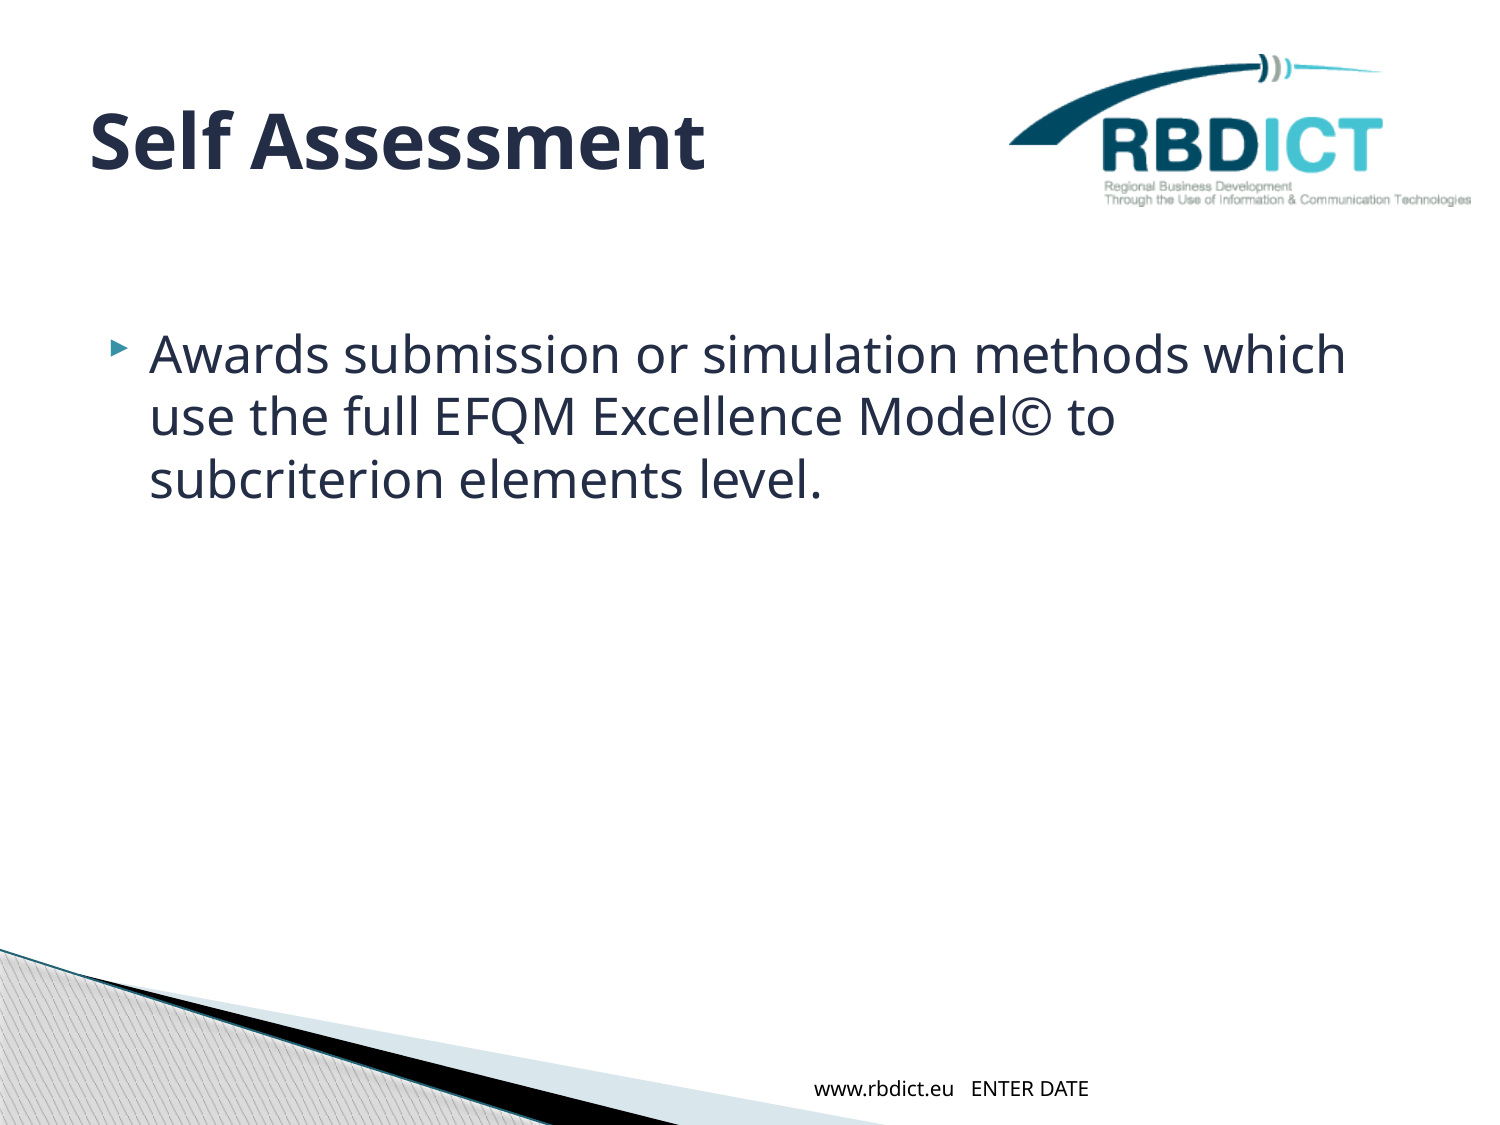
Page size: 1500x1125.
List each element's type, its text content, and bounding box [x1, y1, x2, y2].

picture [1425, 54, 1471, 207]
list Awards submission or simulation methods which use the full EFQM Excellence Model© to subcriterion elements level. [74, 242, 1426, 986]
title Self Assessment [75, 45, 1425, 233]
footer www.rbdict.eu ENTER DATE [718, 1051, 1105, 1112]
